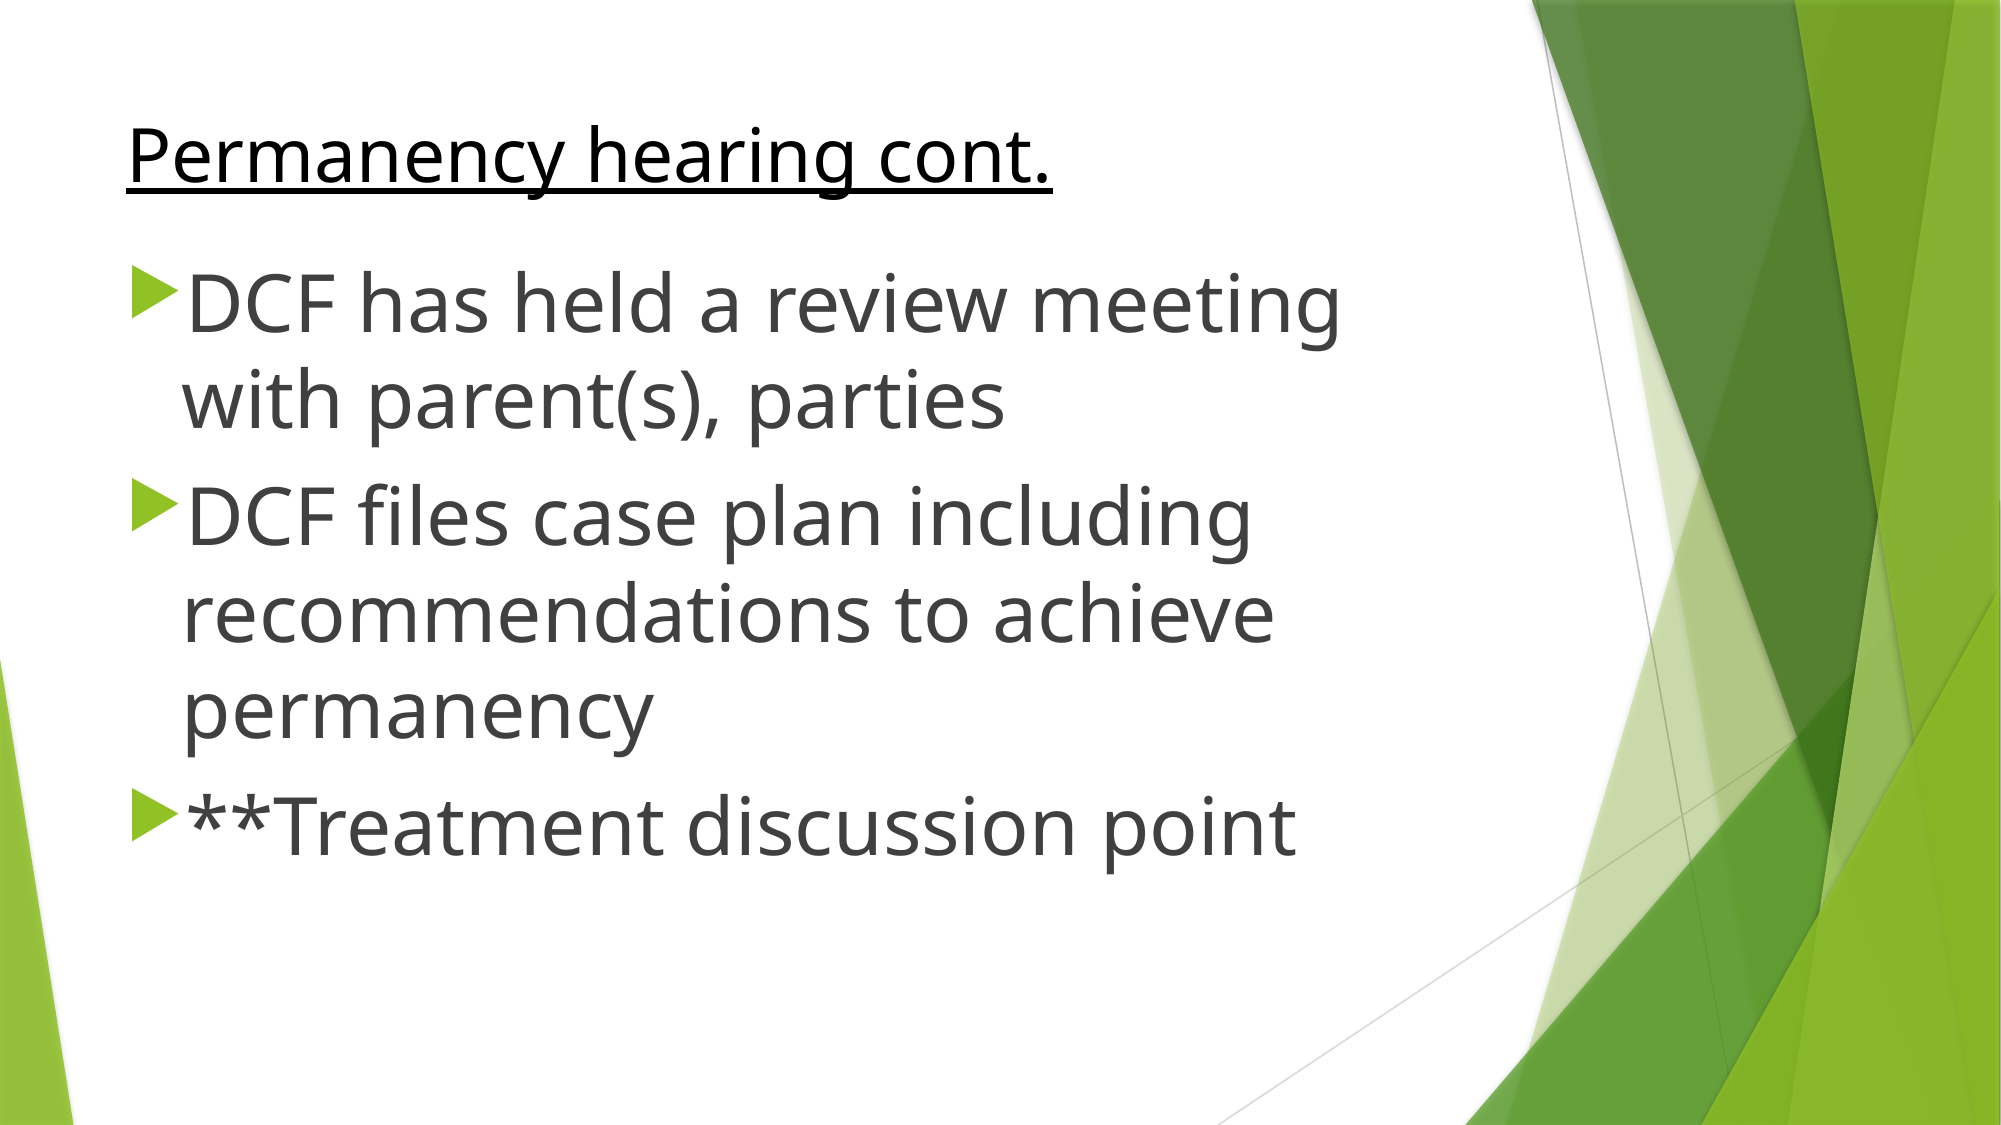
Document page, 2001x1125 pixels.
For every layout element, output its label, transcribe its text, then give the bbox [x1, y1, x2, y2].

title Permanency hearing cont. [111, 99, 1522, 244]
list DCF has held a review meeting with parent(s), parties DCF files case plan including recommendations to achieve permanency **Treatment discussion point [111, 244, 1522, 881]
